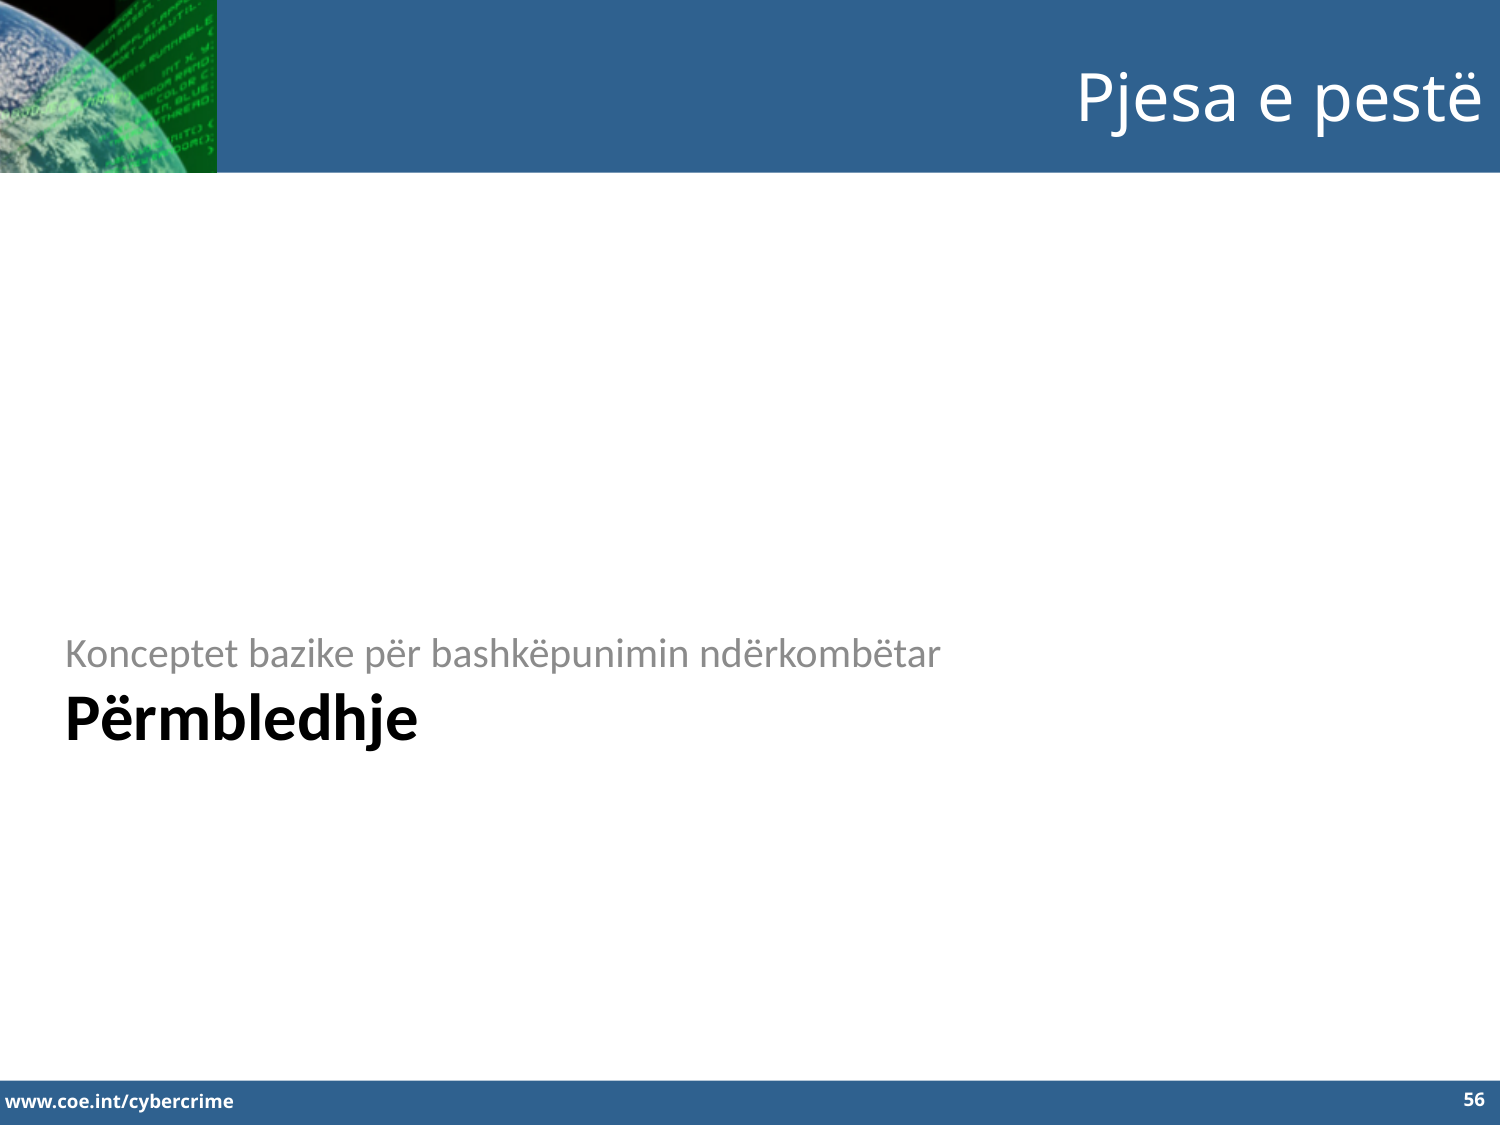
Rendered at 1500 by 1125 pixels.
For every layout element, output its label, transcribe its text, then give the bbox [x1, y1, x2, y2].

text_box Konceptet bazike për bashkëpunimin ndërkombëtar [50, 624, 1326, 682]
text_box Pjesa e pestë [309, 18, 1500, 171]
picture [0, 1, 217, 173]
text_box Përmbledhje [50, 681, 1450, 761]
slide_number 56 [1162, 1080, 1500, 1125]
